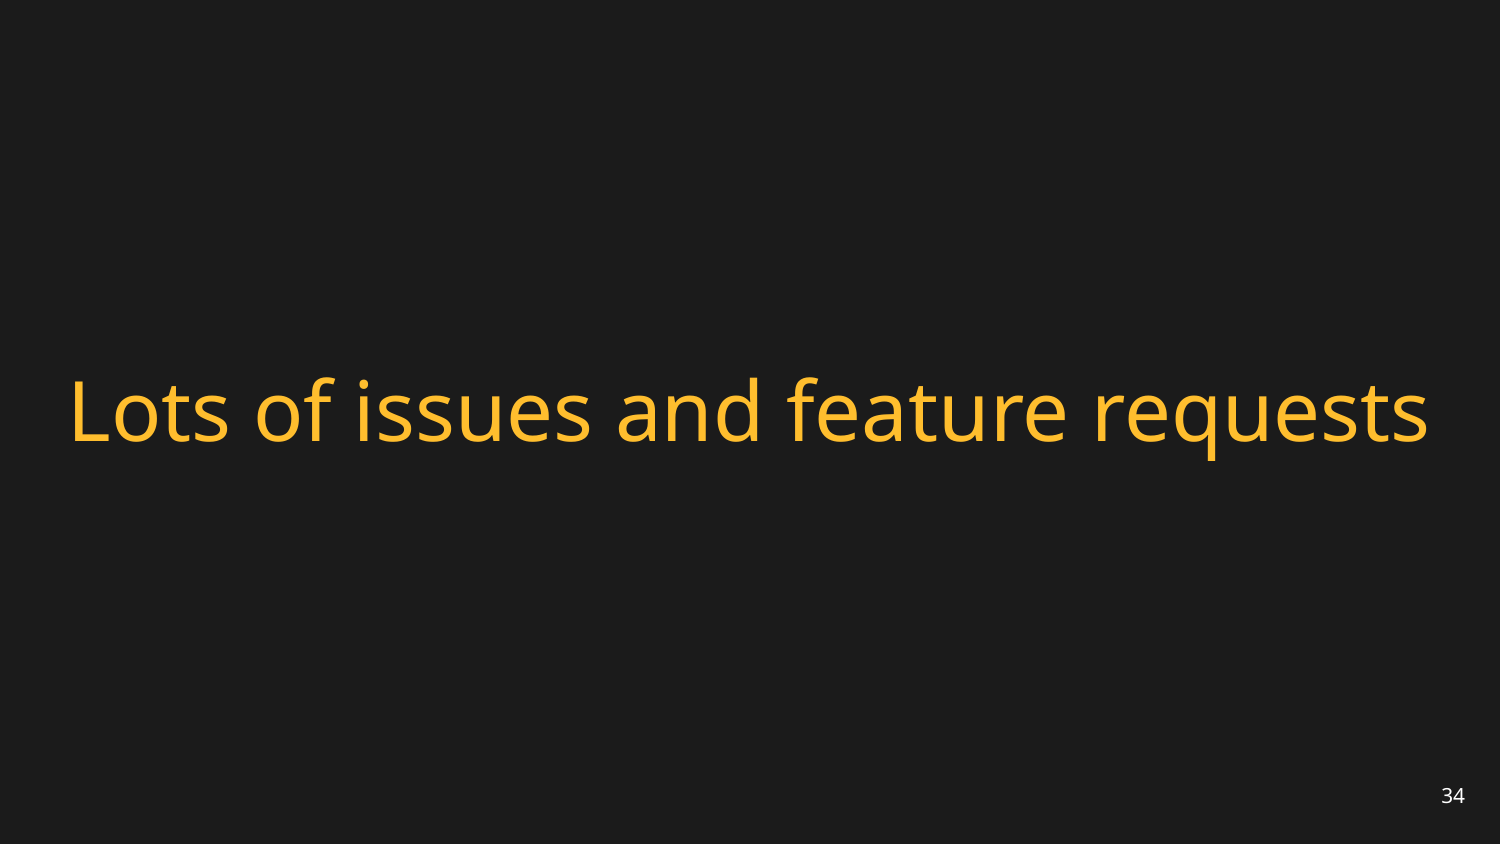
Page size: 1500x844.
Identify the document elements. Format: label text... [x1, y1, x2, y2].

title Lots of issues and feature requests [51, 72, 1449, 753]
slide_number 34 [1389, 764, 1480, 830]
